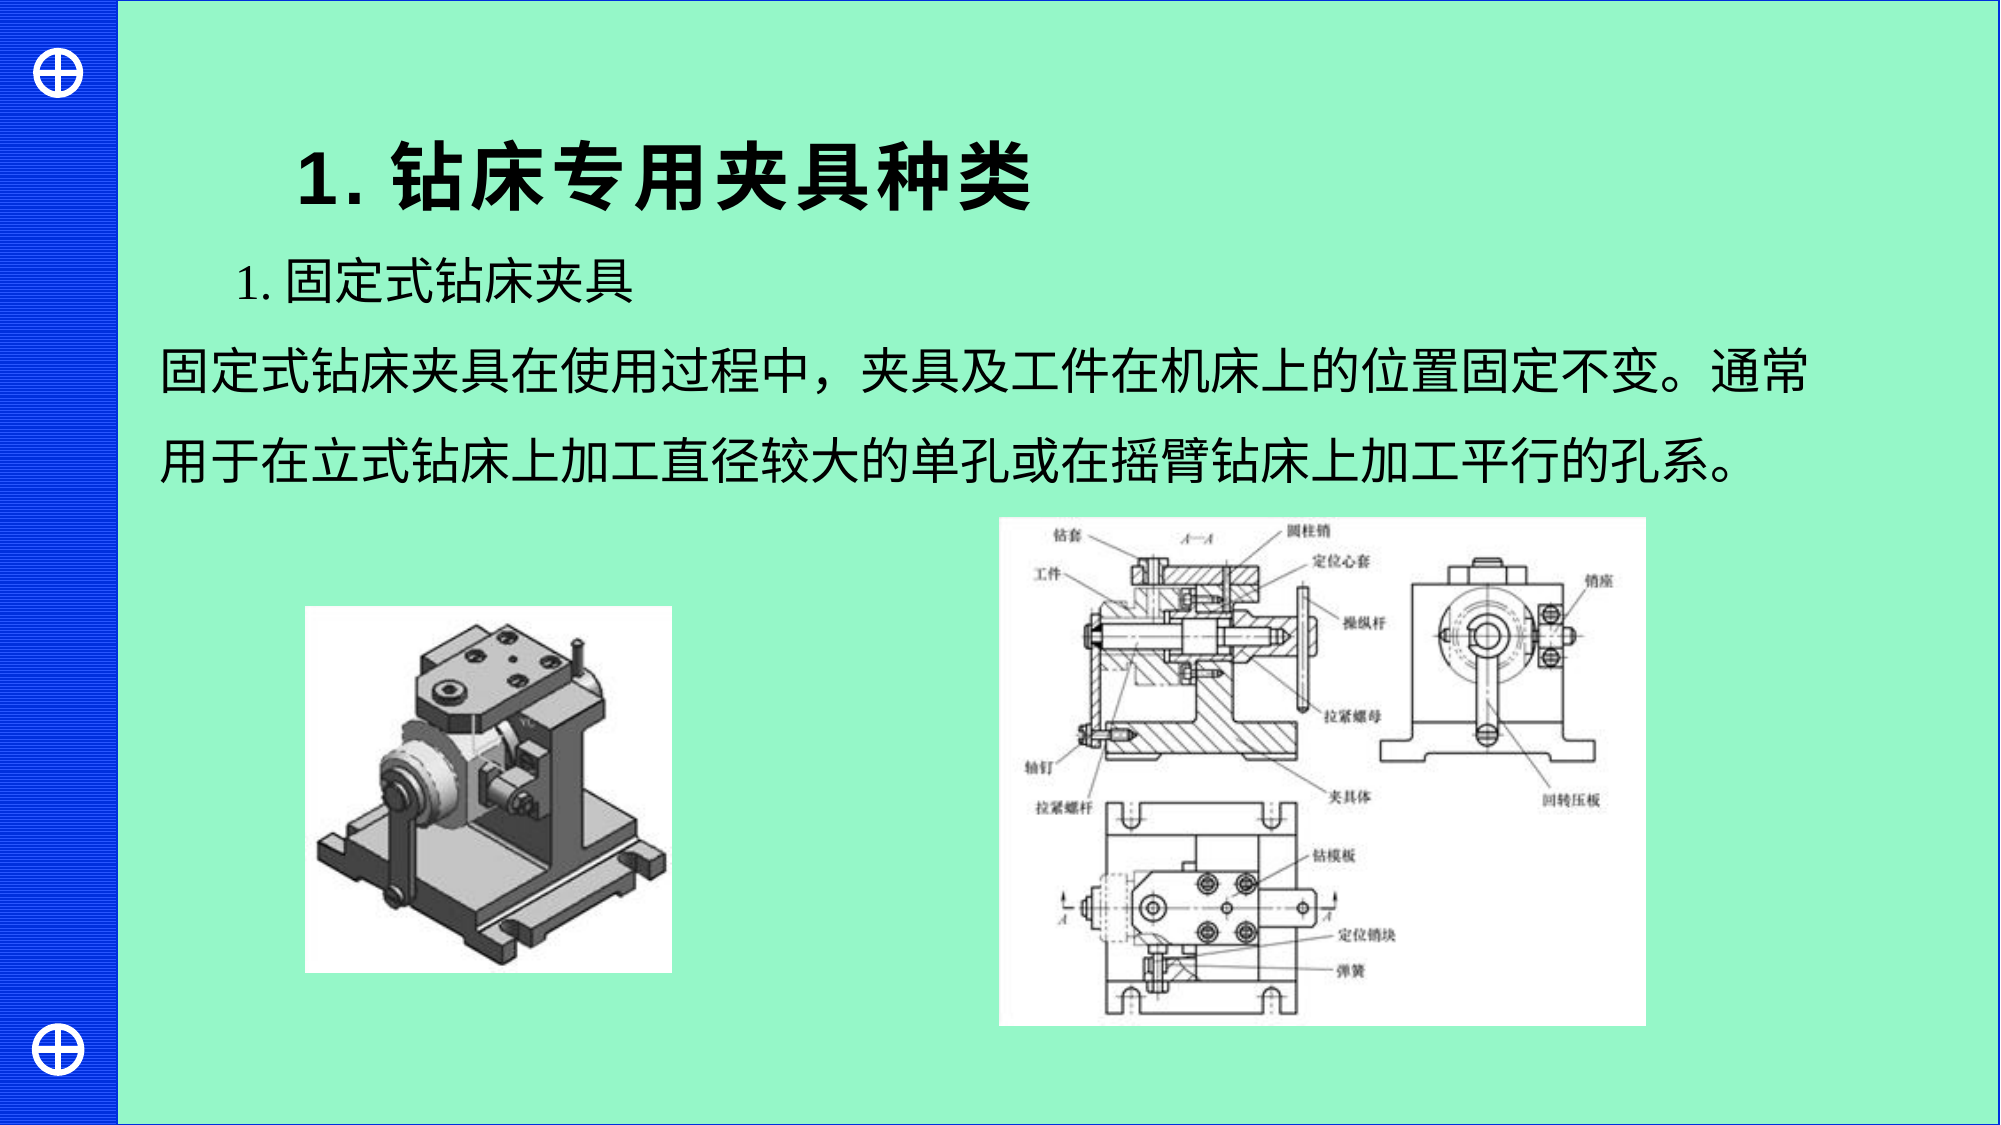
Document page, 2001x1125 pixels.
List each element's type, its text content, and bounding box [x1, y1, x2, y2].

text_box 1.固定式钻床夹具 固定式钻床夹具在使用过程中，夹具及工件在机床上的位置固定不变。通常用于在立式钻床上加工直径较大的单孔或在摇臂钻床上加工平行的孔系。 [145, 212, 1853, 498]
picture [305, 605, 672, 973]
text_box 1.钻床专用夹具种类 [173, 106, 1462, 212]
picture [999, 517, 1646, 1026]
